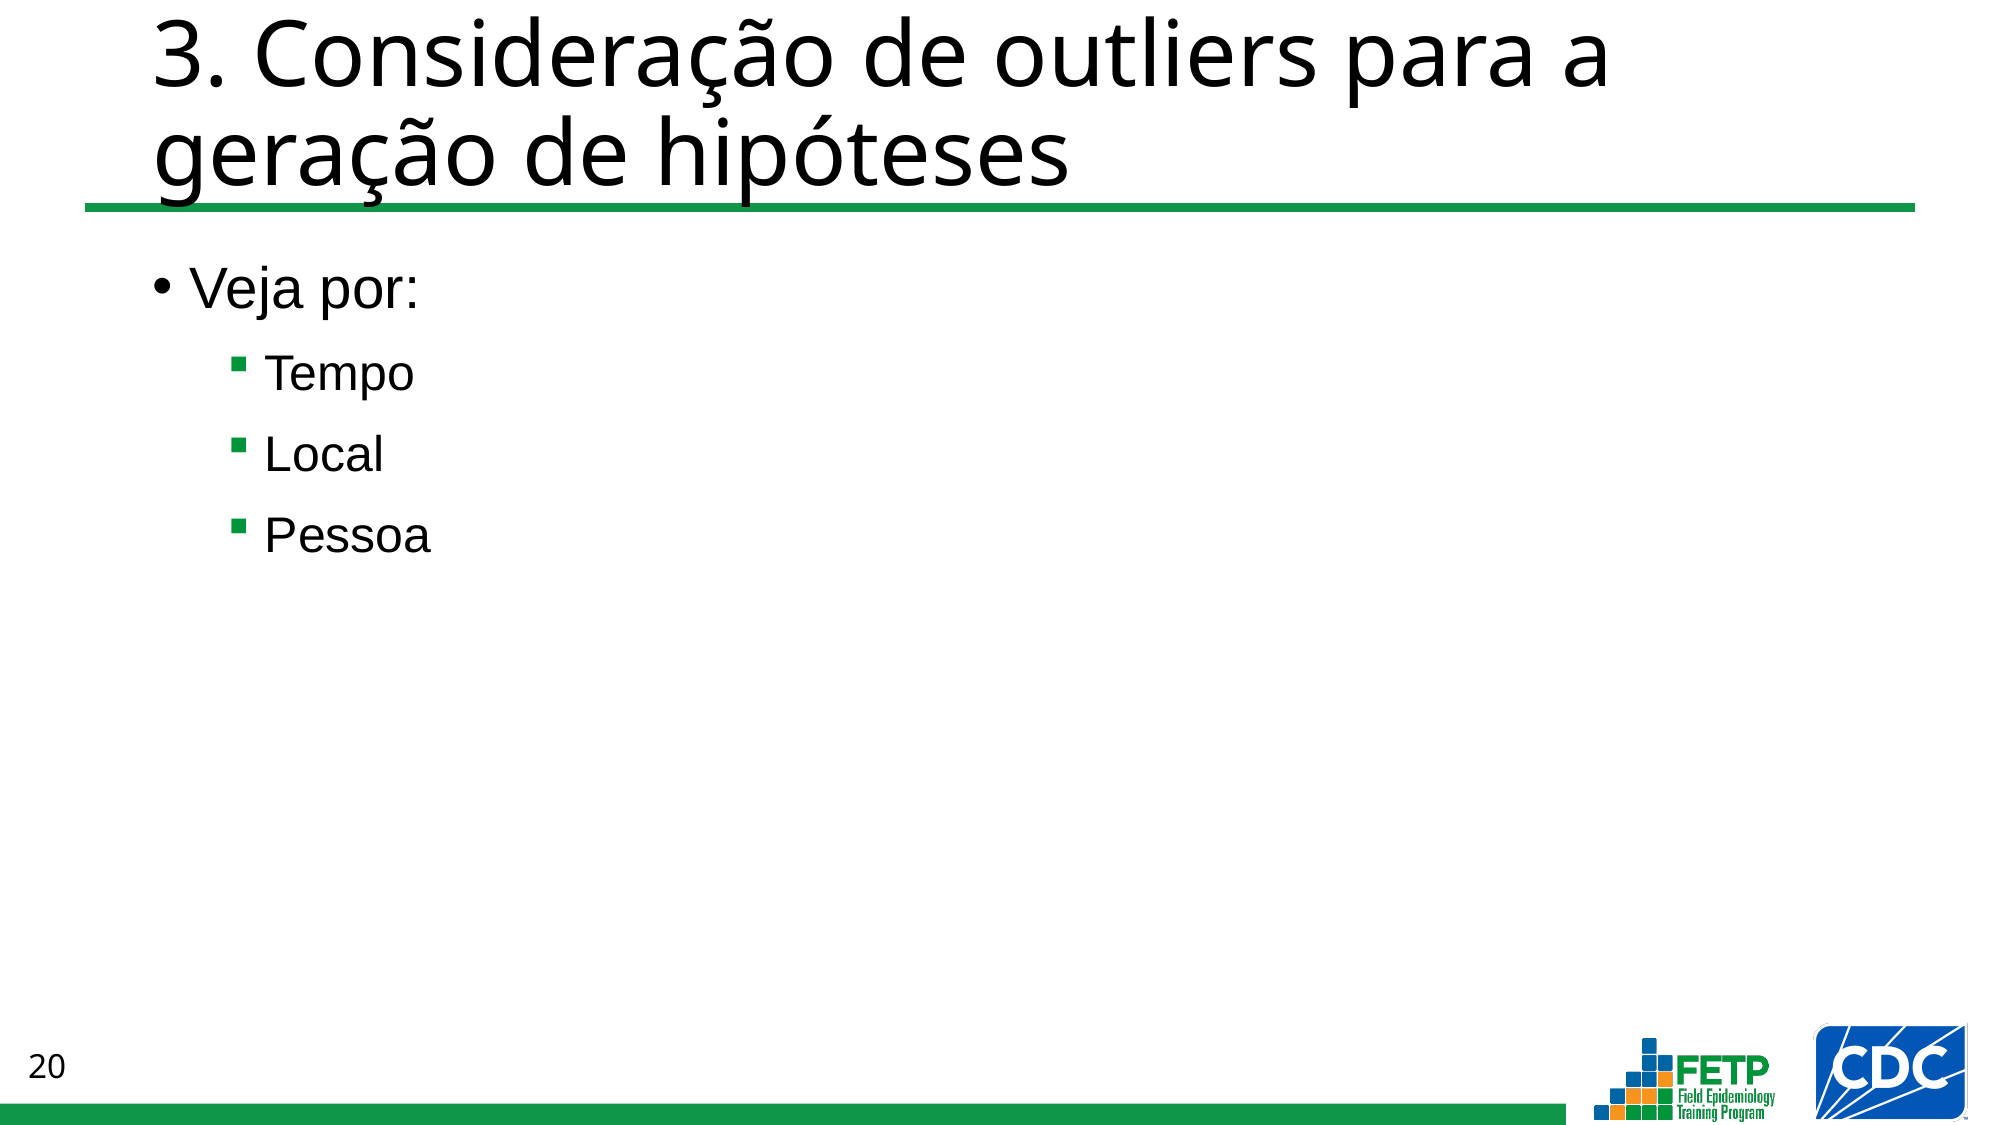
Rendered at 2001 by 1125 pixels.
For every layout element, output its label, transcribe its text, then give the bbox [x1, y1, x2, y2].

picture [1594, 1038, 1775, 1122]
title 3. Consideração de outliers para a geração de hipóteses [137, 0, 1863, 207]
list Veja por: Tempo Local Pessoa [137, 242, 1863, 1004]
picture [1813, 1023, 1968, 1122]
